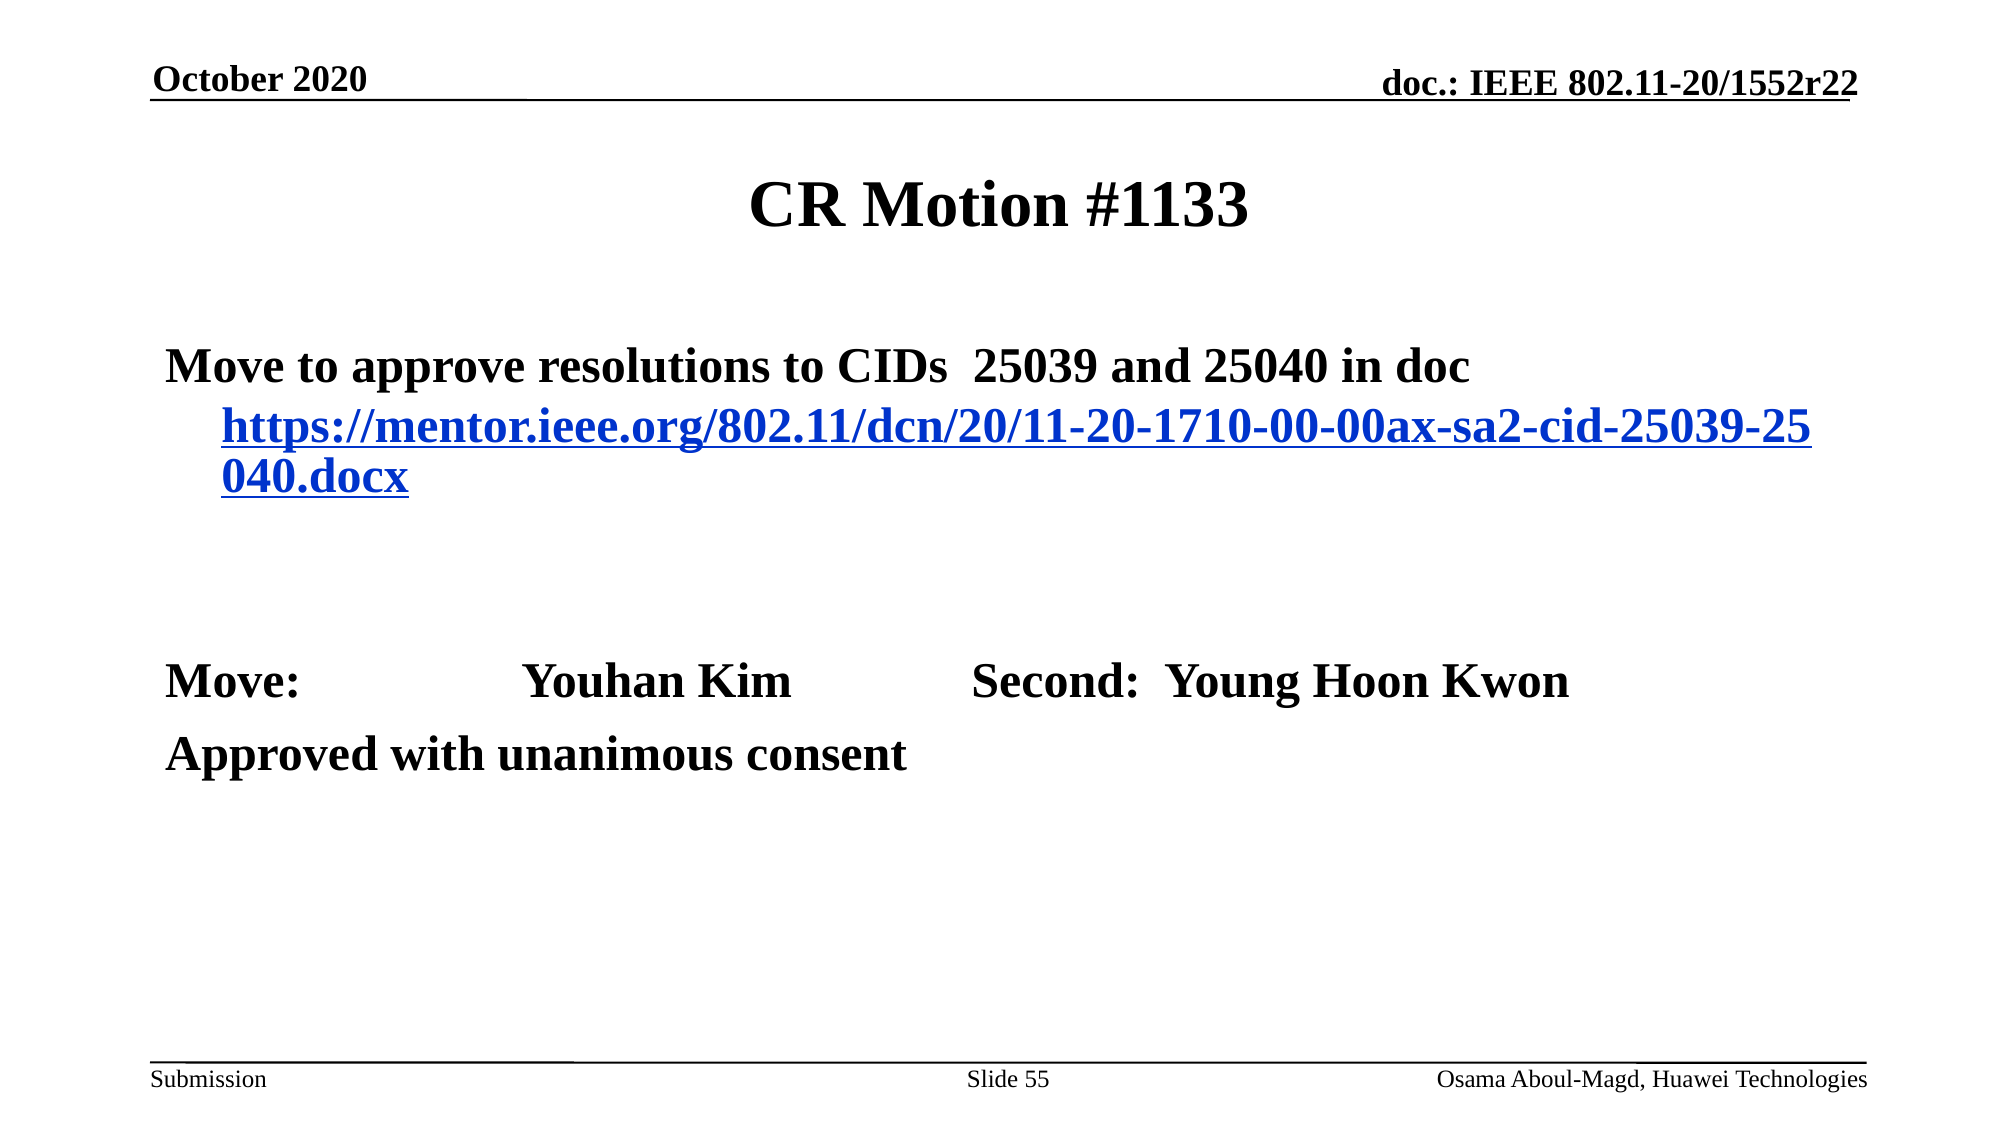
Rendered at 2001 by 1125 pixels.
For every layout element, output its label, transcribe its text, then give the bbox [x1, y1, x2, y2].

list Move to approve resolutions to CIDs 25039 and 25040 in doc https://mentor.ieee.org/802.11/dcn/20/11-20-1710-00-00ax-sa2-cid-25039-25040.docx Move: Youhan Kim Second: Young Hoon Kwon Approved with unanimous consent [149, 324, 1850, 1000]
title CR Motion #1133 [149, 112, 1850, 288]
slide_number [152, 54, 563, 100]
slide_number Slide 55 [950, 1061, 1067, 1123]
footer Osama Aboul-Magd, Huawei Technologies [1171, 1061, 1869, 1093]
